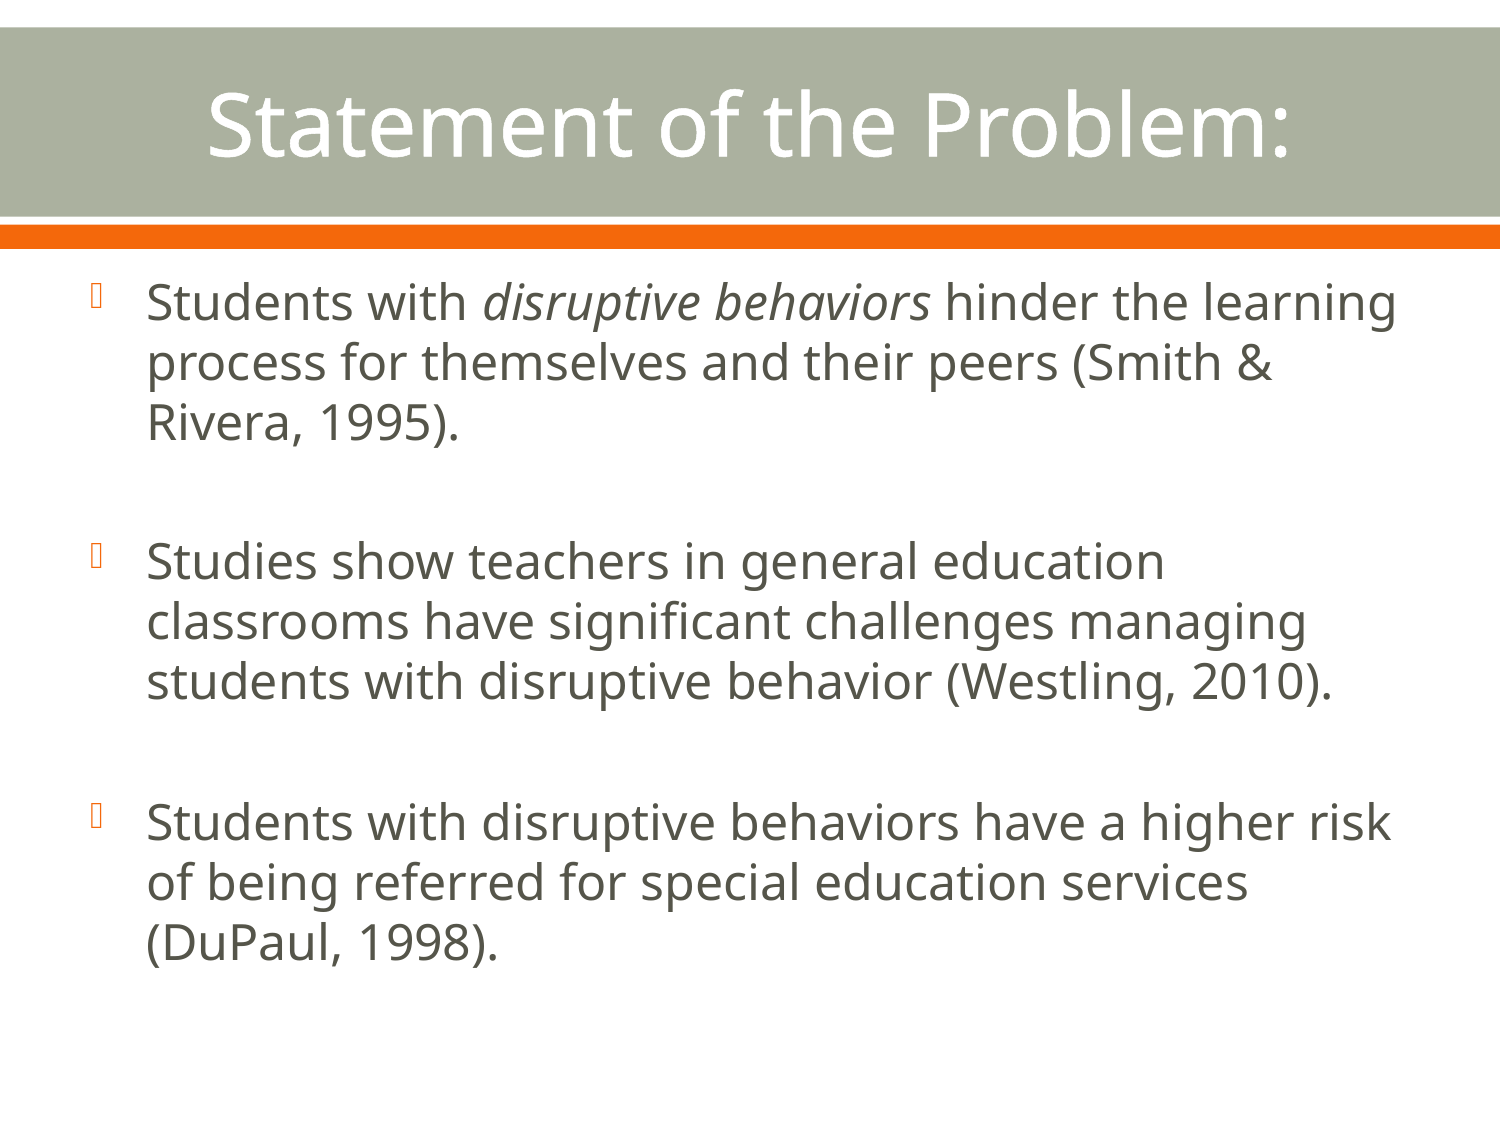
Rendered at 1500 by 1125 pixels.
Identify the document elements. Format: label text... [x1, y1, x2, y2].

title Statement of the Problem: [75, 29, 1425, 213]
list Students with disruptive behaviors hinder the learning process for themselves and their peers (Smith & Rivera, 1995). Studies show teachers in general education classrooms have significant challenges managing students with disruptive behavior (Westling, 2010). Students with disruptive behaviors have a higher risk of being referred for special education services (DuPaul, 1998). [75, 262, 1425, 1005]
